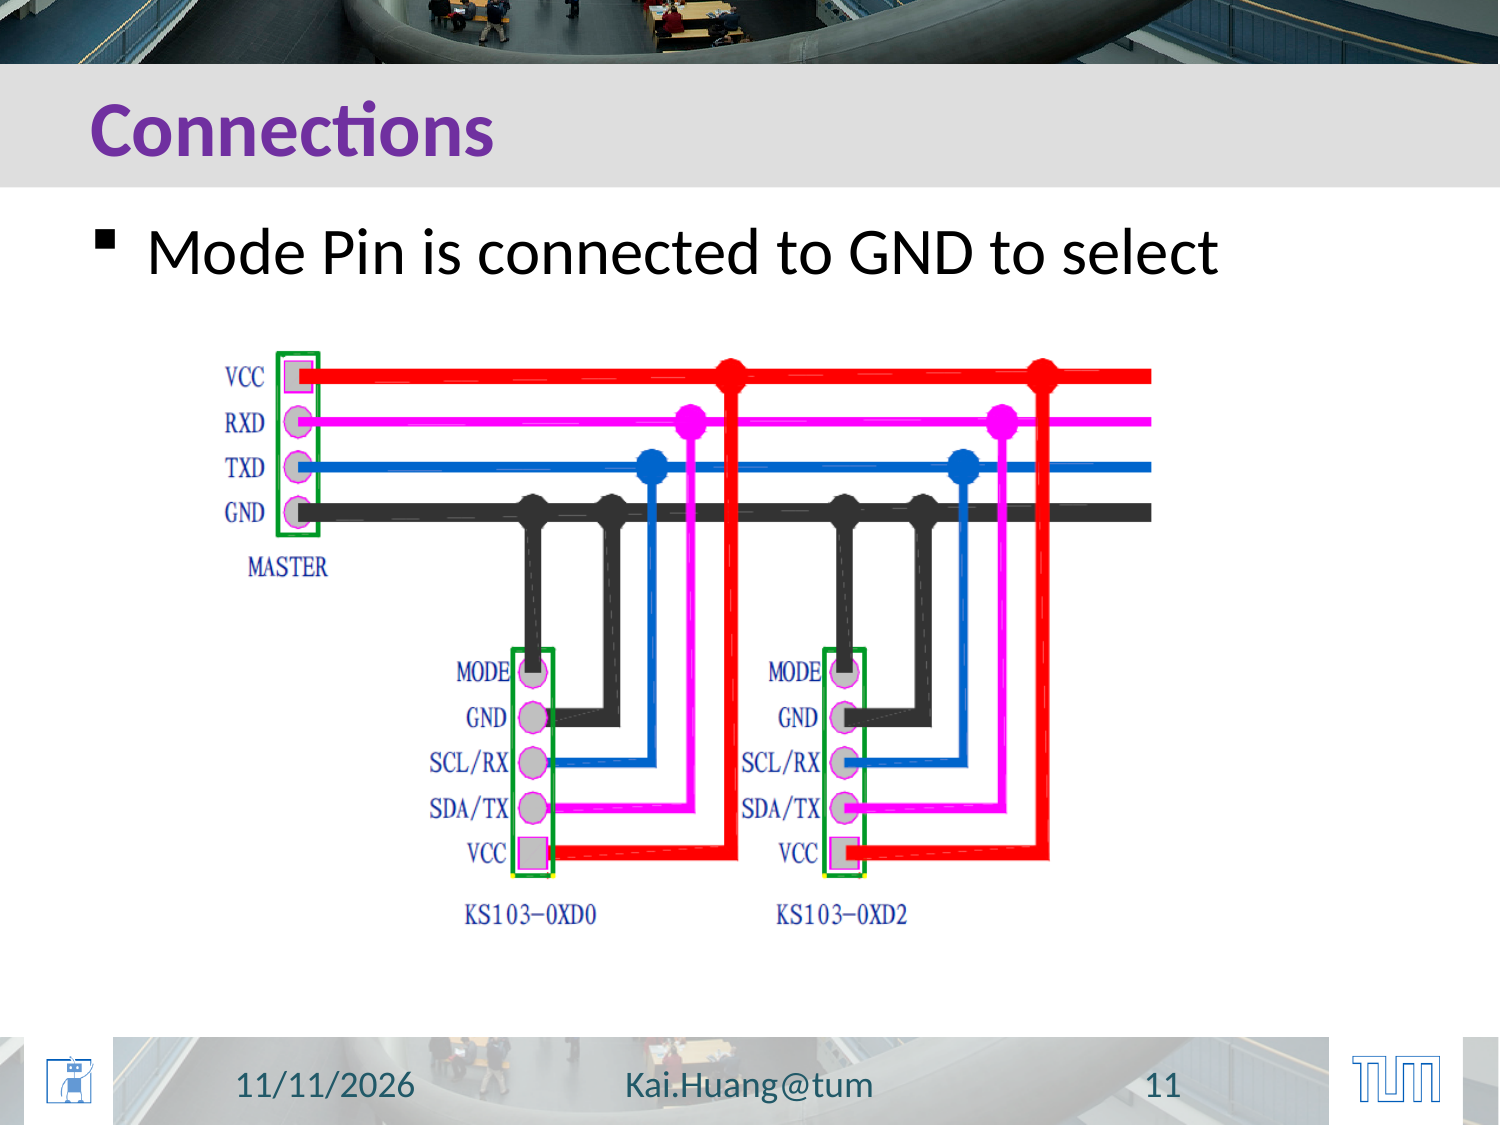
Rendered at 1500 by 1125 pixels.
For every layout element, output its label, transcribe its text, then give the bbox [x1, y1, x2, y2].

slide_number 11 [1012, 1052, 1313, 1113]
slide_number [162, 1052, 488, 1113]
footer Kai.Huang@tum [512, 1052, 988, 1113]
title Connections [75, 62, 1425, 188]
picture [212, 324, 1200, 936]
picture [0, 1032, 1500, 1125]
list Mode Pin is connected to GND to select [75, 200, 1425, 1025]
picture [0, 0, 1500, 64]
